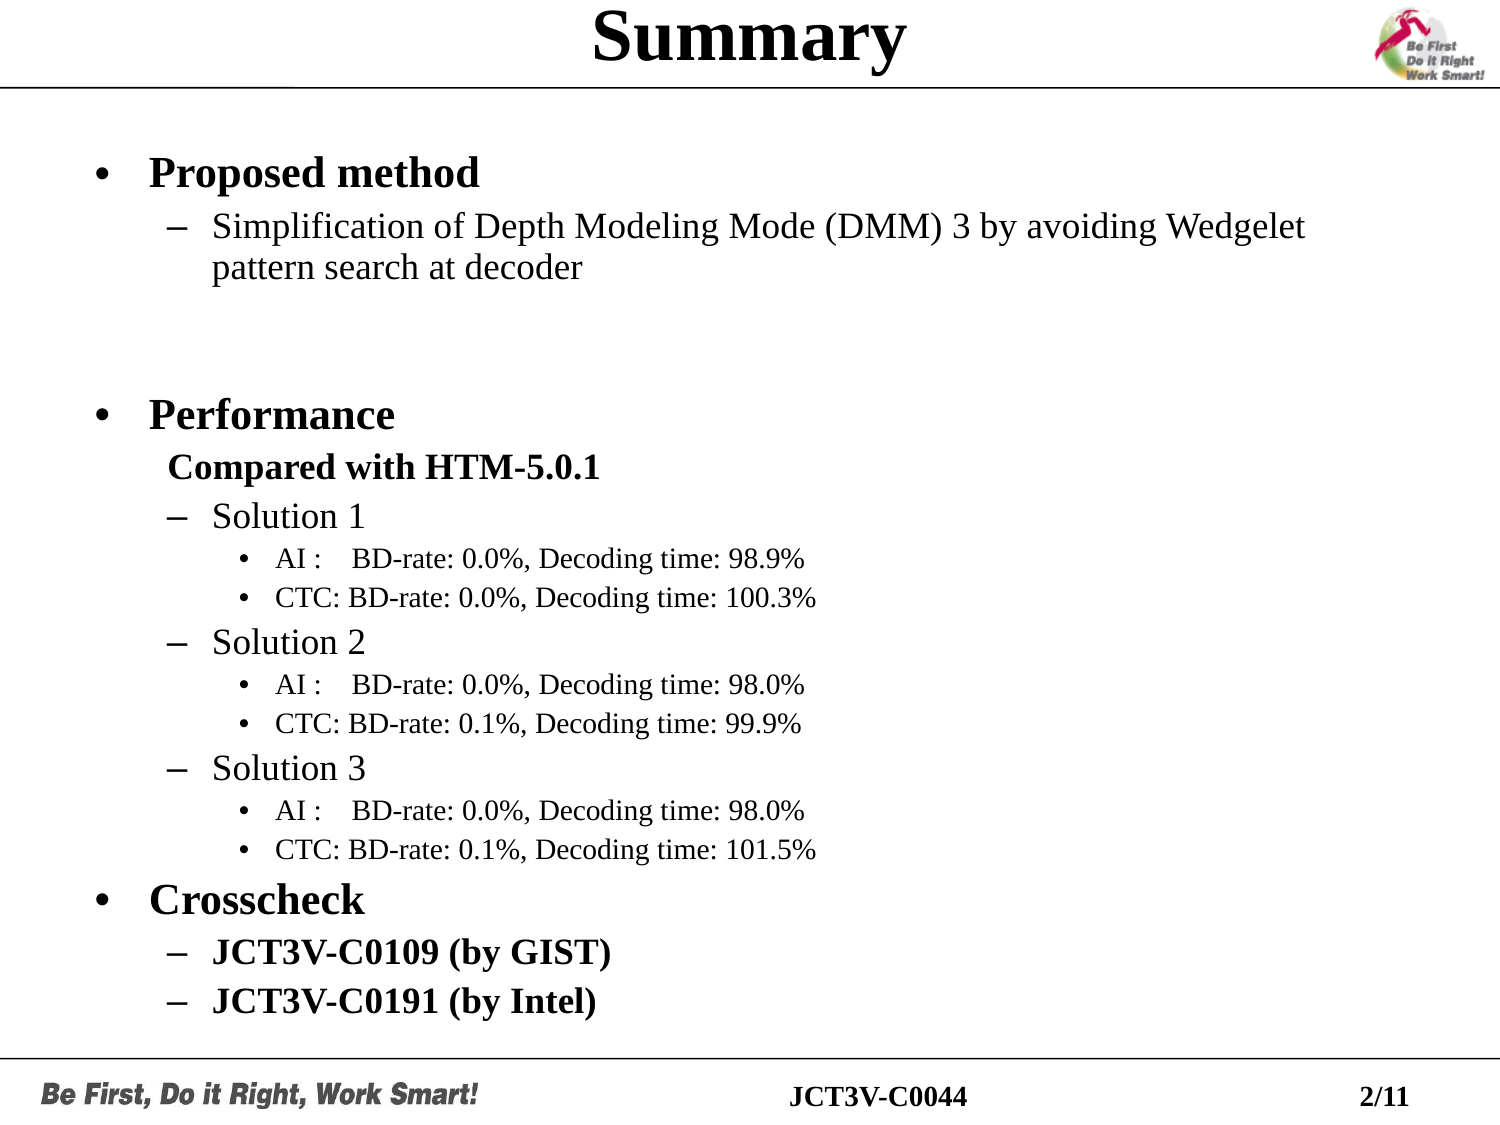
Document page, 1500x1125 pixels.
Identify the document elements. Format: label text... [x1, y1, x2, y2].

title Summary [74, 0, 1426, 130]
list Proposed method Simplification of Depth Modeling Mode (DMM) 3 by avoiding Wedgelet pattern search at decoder Performance Compared with HTM-5.0.1 Solution 1 AI : BD-rate: 0.0%, Decoding time: 98.9% CTC: BD-rate: 0.0%, Decoding time: 100.3% Solution 2 AI : BD-rate: 0.0%, Decoding time: 98.0% CTC: BD-rate: 0.1%, Decoding time: 99.9% Solution 3 AI : BD-rate: 0.0%, Decoding time: 98.0% CTC: BD-rate: 0.1%, Decoding time: 101.5% Crosscheck JCT3V-C0109 (by GIST) JCT3V-C0191 (by Intel) [79, 140, 1430, 1032]
picture [1426, 5, 1489, 83]
slide_number 2/11 [1074, 1065, 1425, 1125]
text_box JCT3V-C0044 [632, 1065, 983, 1125]
picture [41, 1082, 478, 1109]
